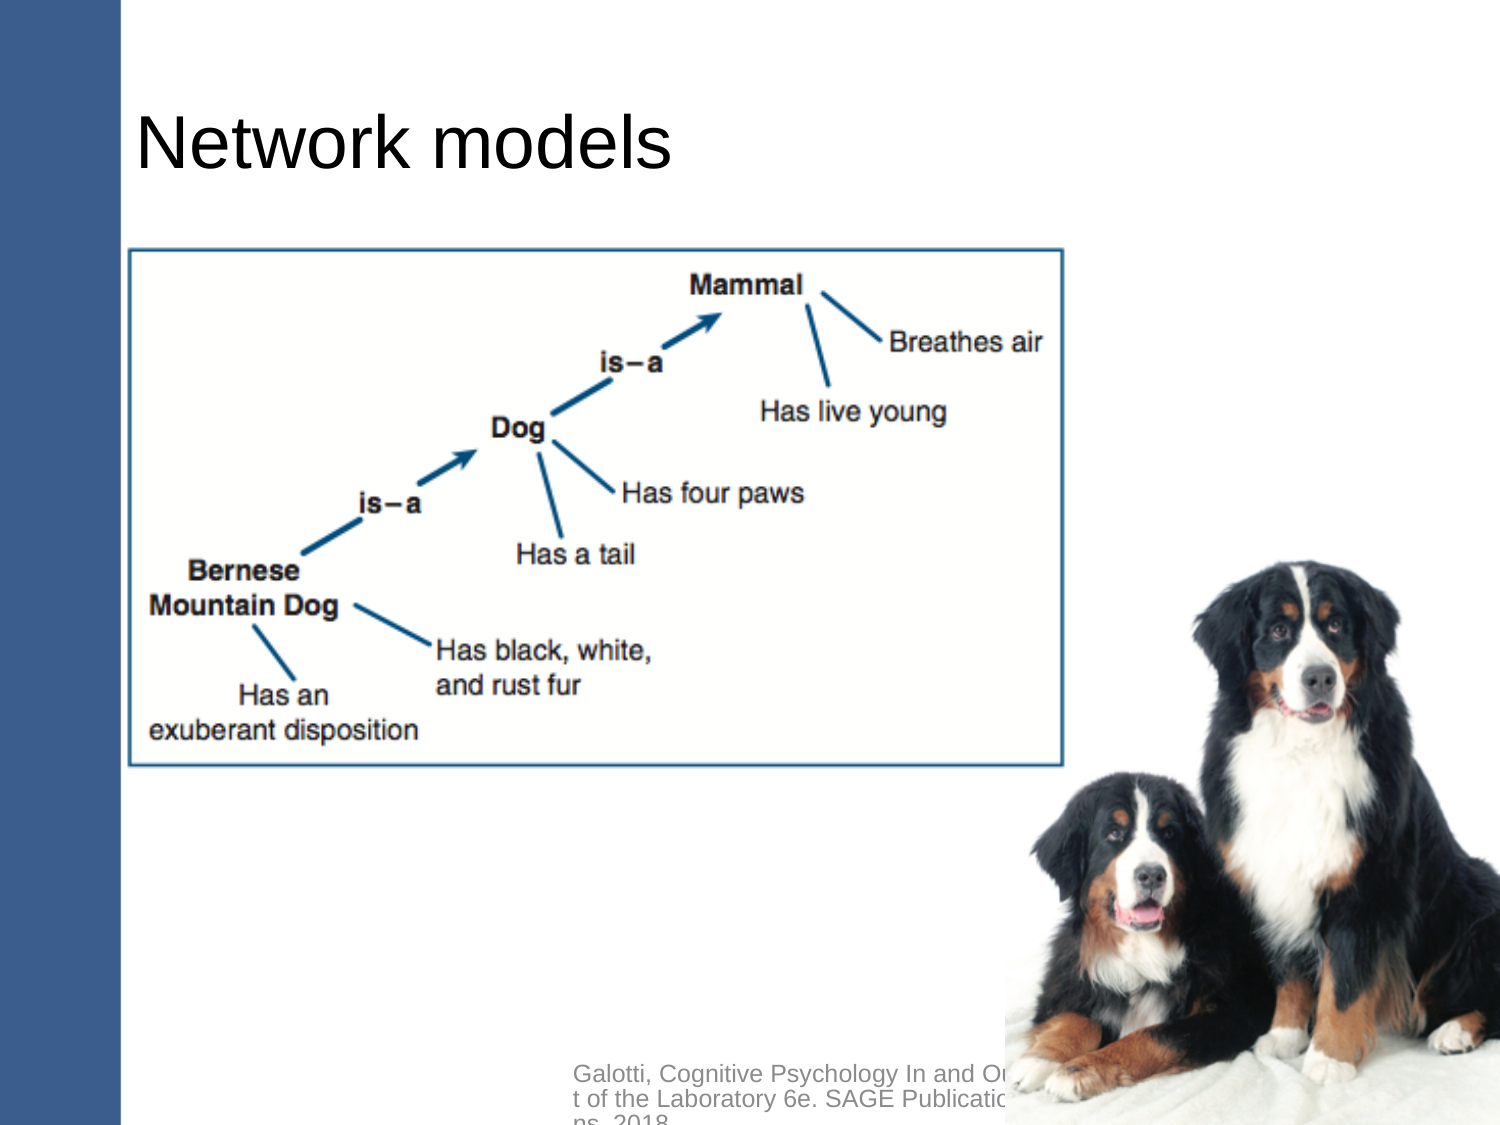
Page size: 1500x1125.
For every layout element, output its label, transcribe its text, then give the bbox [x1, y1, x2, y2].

title Network models [120, 45, 1471, 233]
footer Galotti, Cognitive Psychology In and Out of the Laboratory 6e. SAGE Publications, 2018. [558, 1042, 999, 1103]
picture [0, 0, 1500, 1125]
